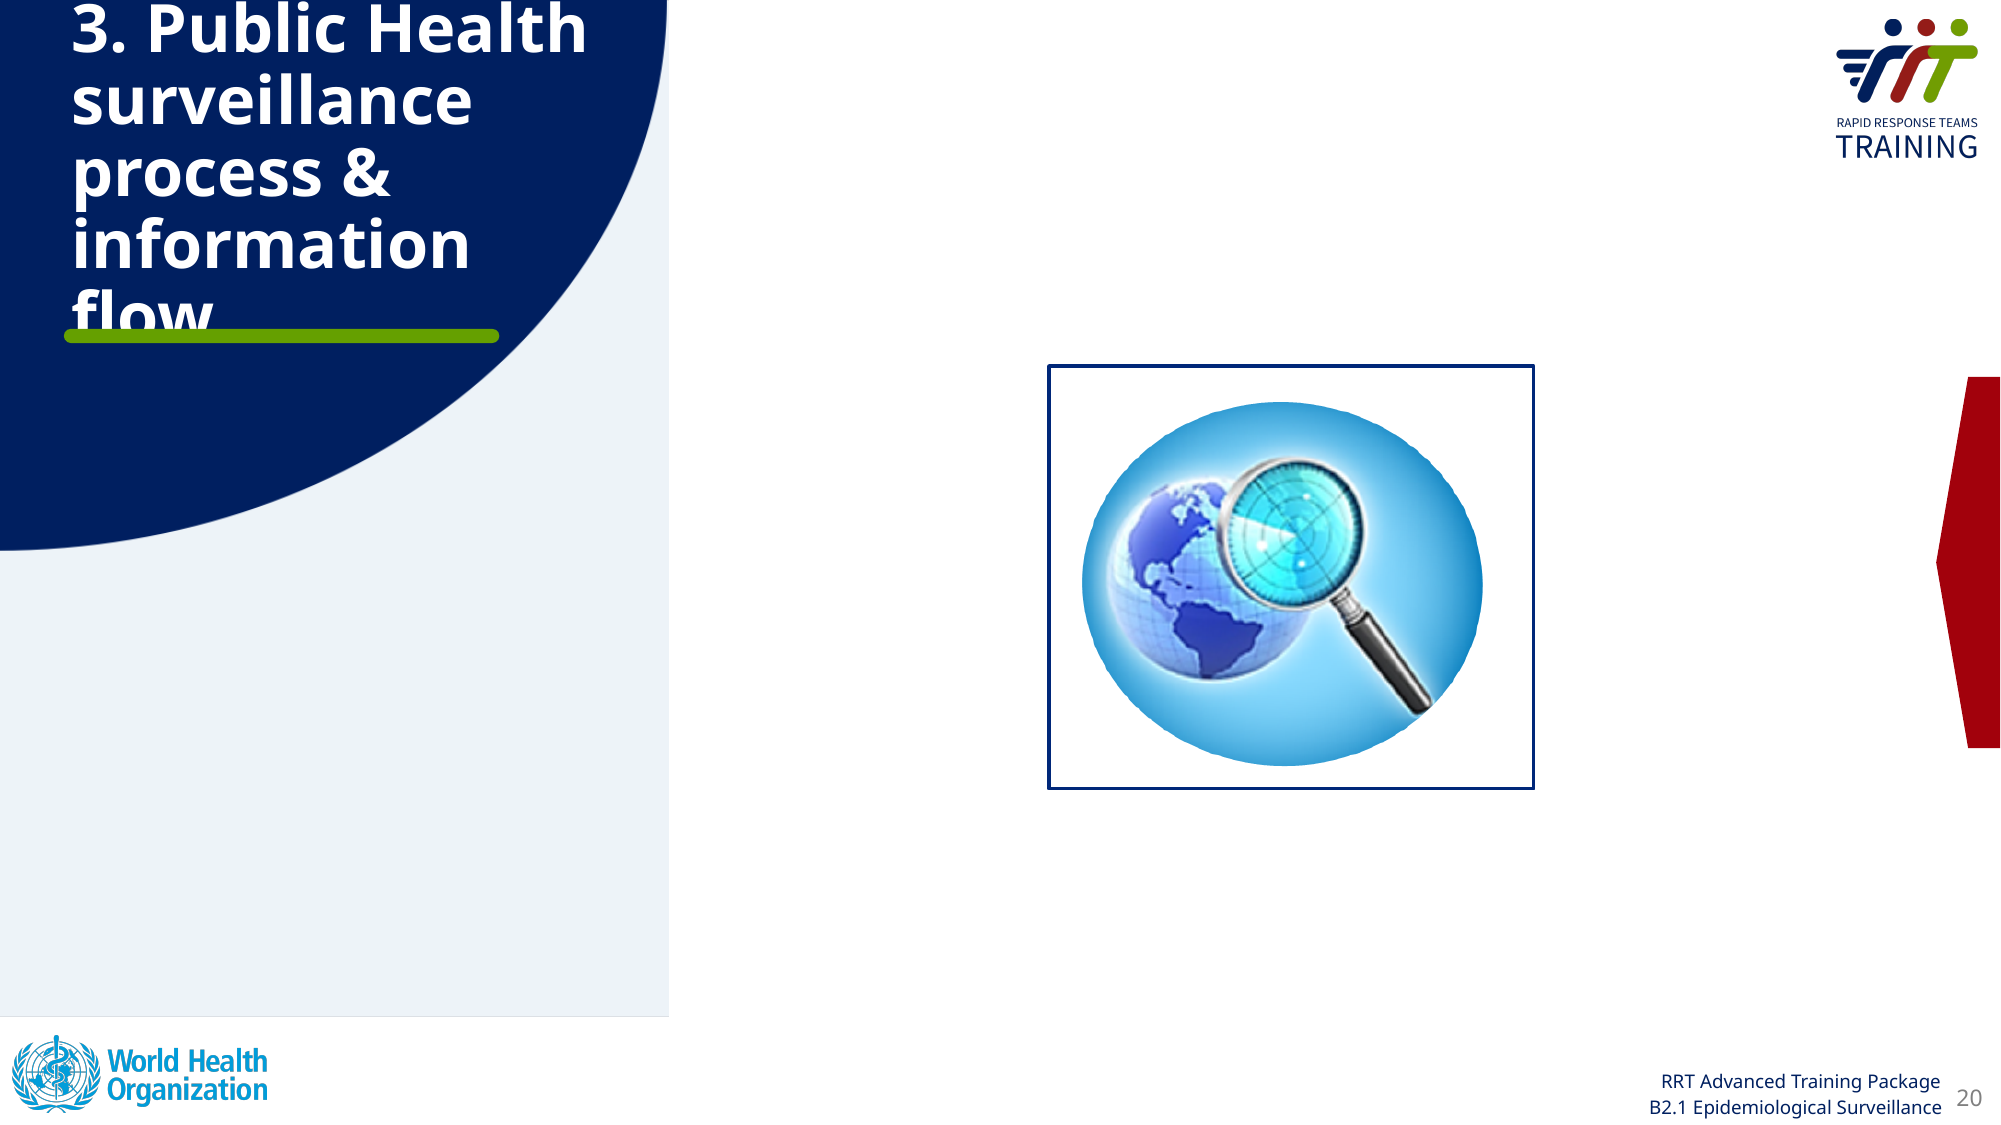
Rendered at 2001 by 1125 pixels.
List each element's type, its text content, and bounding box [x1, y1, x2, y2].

picture [1046, 364, 1535, 791]
picture [12, 1083, 48, 1113]
picture [0, 0, 669, 1018]
title 3. Public Health surveillance process & information flow [63, 20, 600, 330]
text_box [63, 328, 500, 344]
picture [1835, 19, 1978, 167]
picture [12, 1035, 267, 1113]
picture [58, 1050, 64, 1058]
